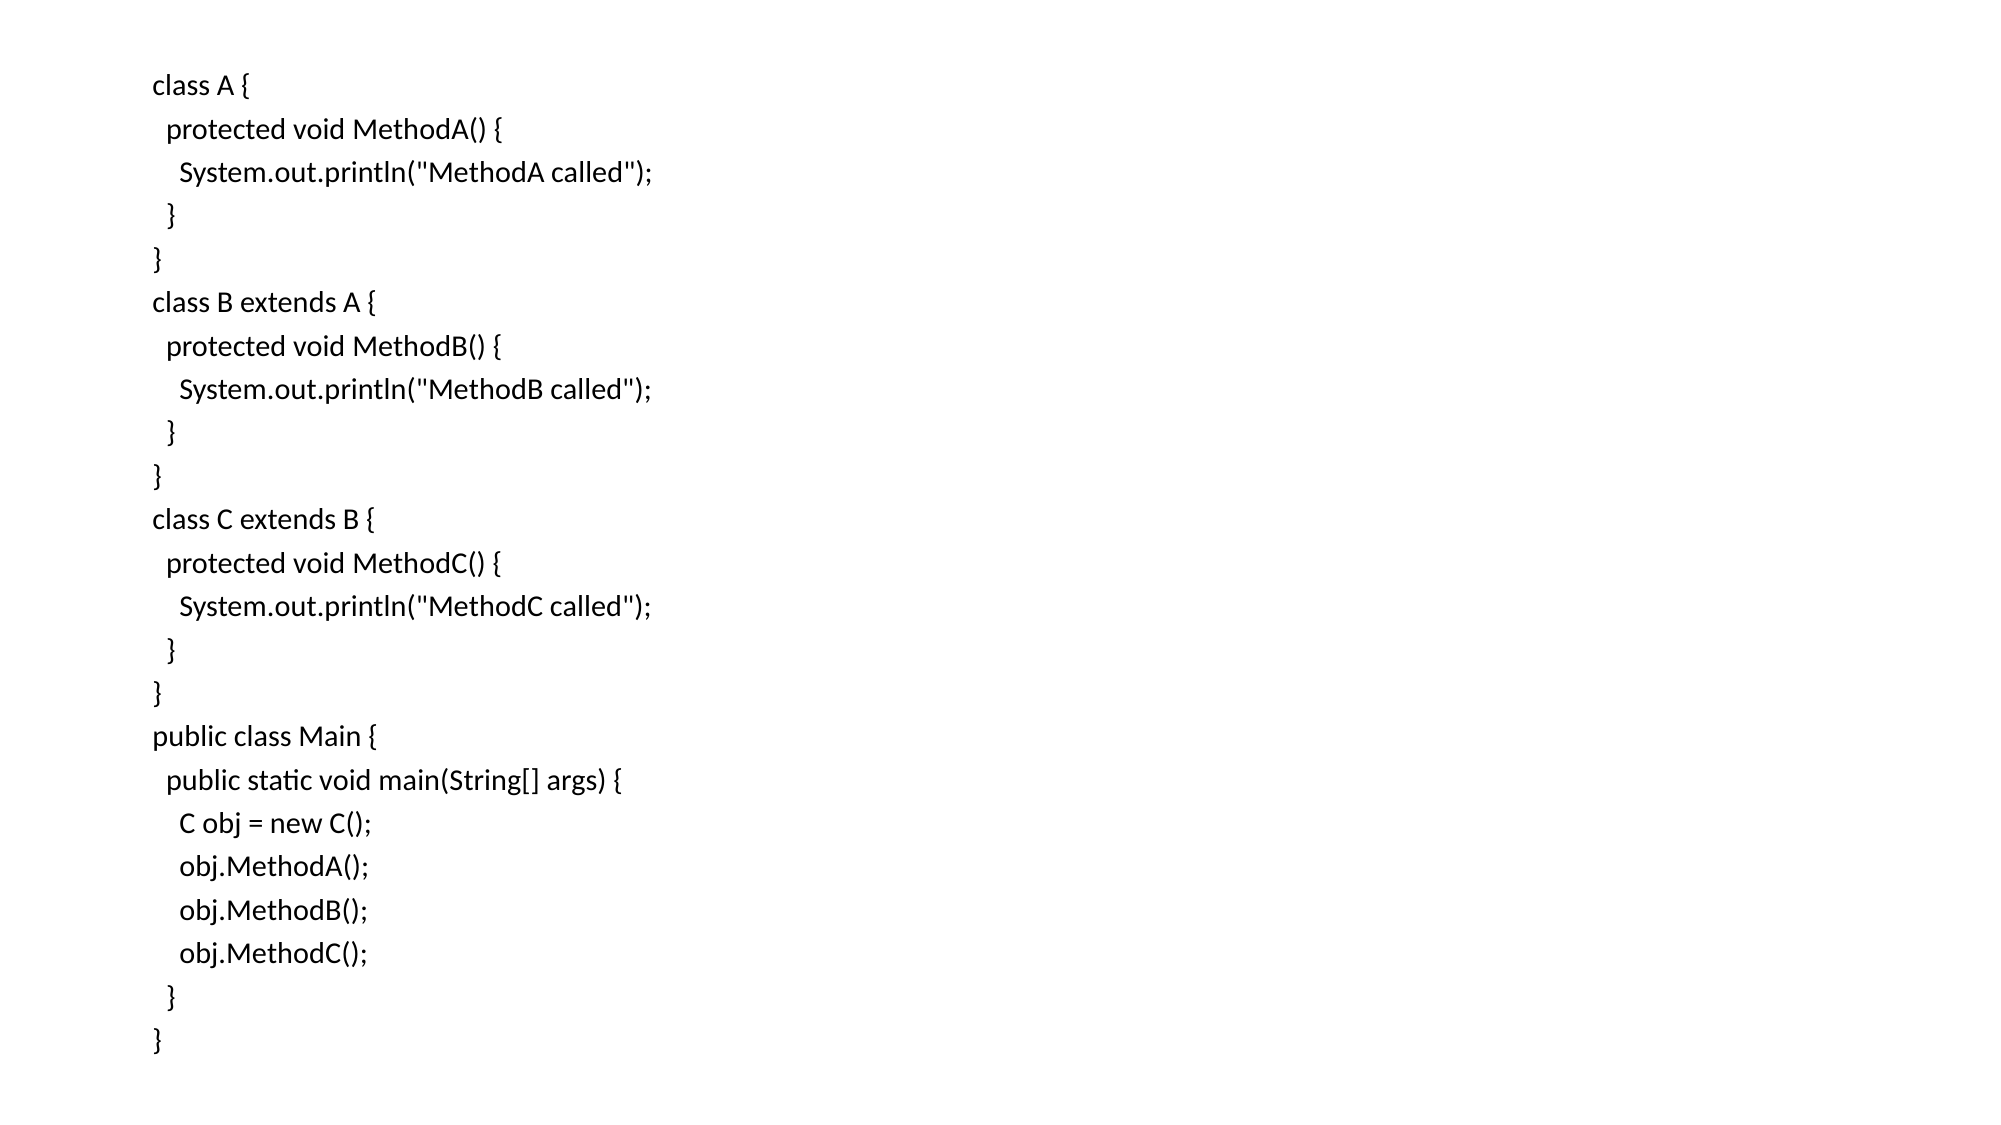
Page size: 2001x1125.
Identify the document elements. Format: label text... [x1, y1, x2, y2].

list class A { protected void MethodA() { System.out.println("MethodA called"); } } class B extends A { protected void MethodB() { System.out.println("MethodB called"); } } class C extends B { protected void MethodC() { System.out.println("MethodC called"); } } public class Main { public static void main(String[] args) { C obj = new C(); obj.MethodA(); obj.MethodB(); obj.MethodC(); } } [137, 62, 1863, 1070]
